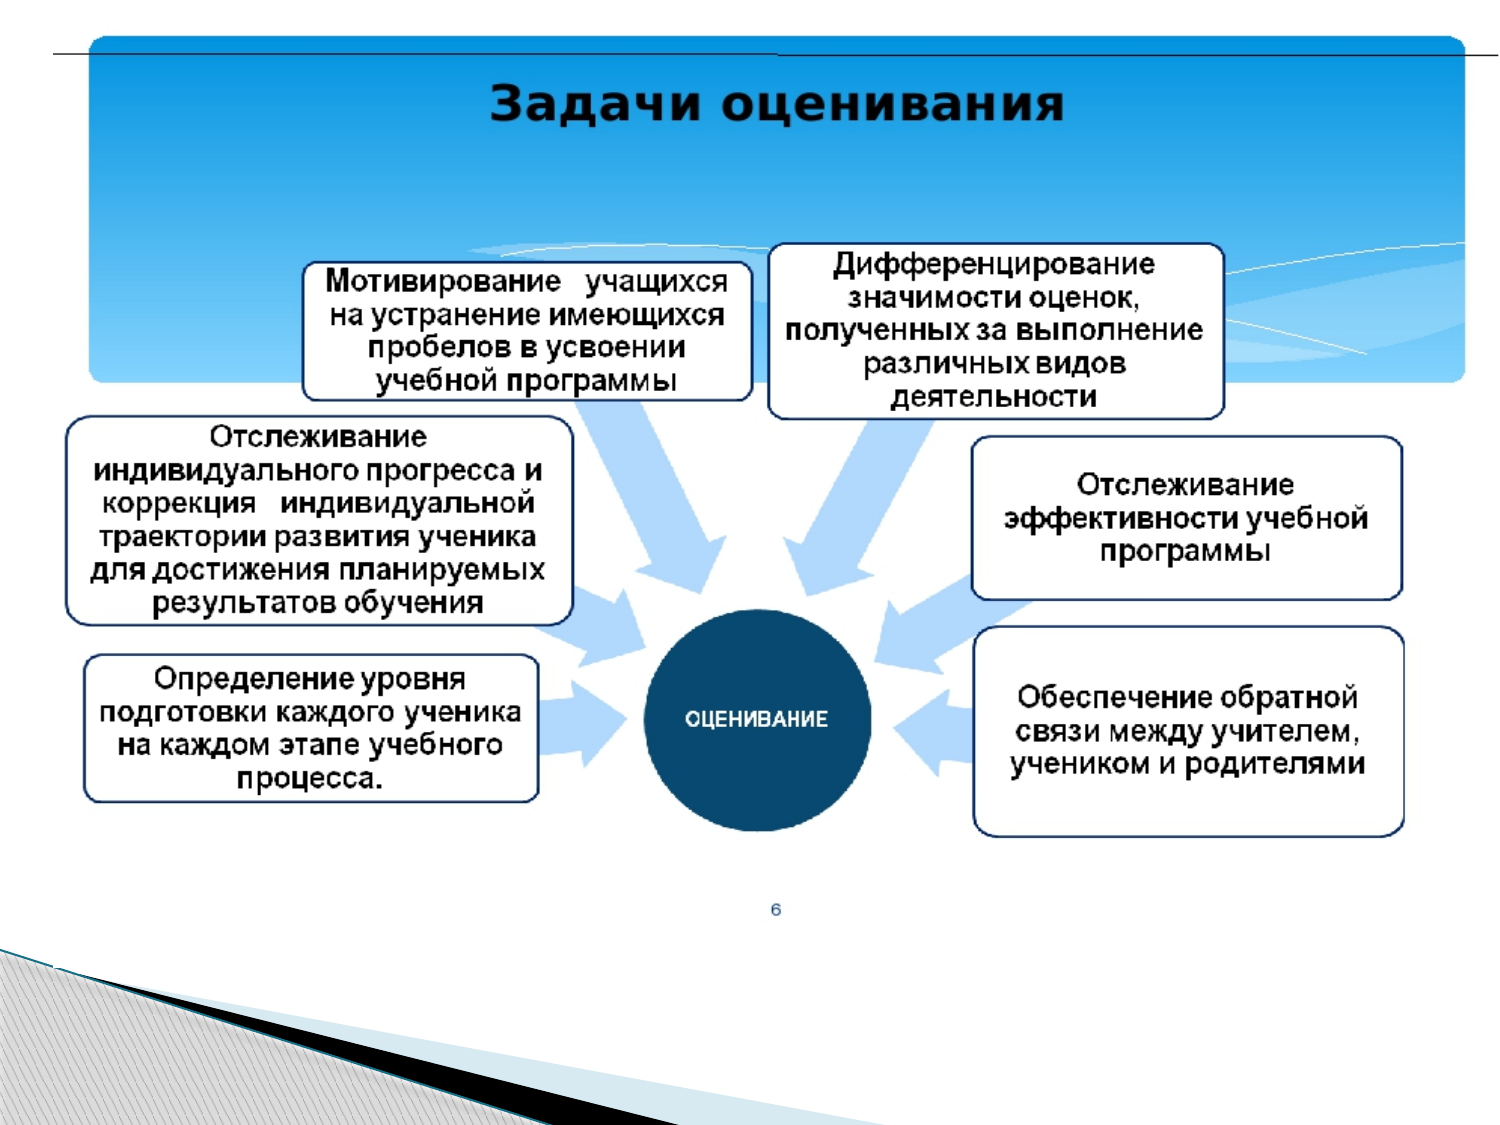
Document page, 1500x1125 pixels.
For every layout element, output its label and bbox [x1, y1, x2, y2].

picture [52, 4, 1500, 968]
